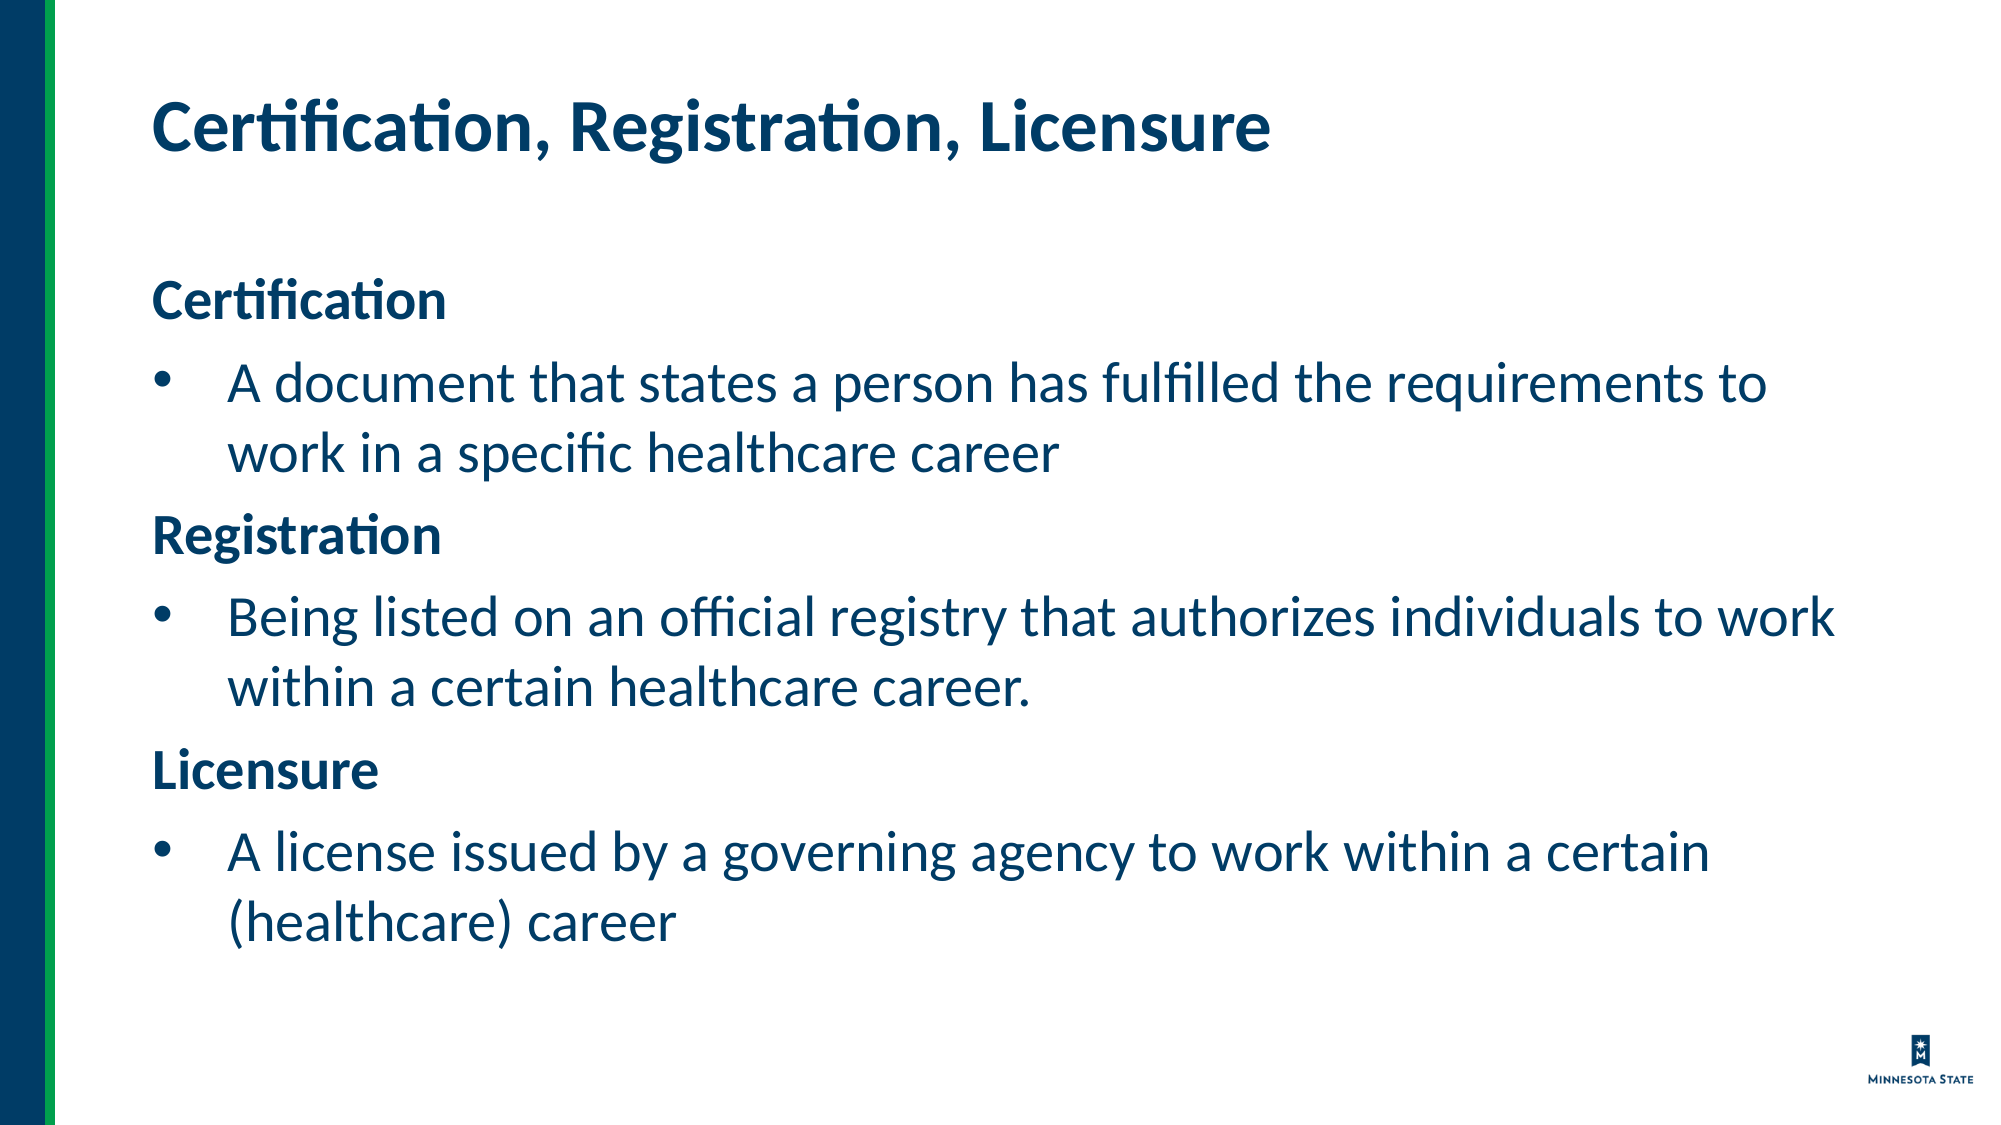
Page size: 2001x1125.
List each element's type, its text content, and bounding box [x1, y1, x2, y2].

title Certification, Registration, Licensure [137, 42, 1863, 212]
picture [1823, 1028, 2001, 1095]
list Certification A document that states a person has fulfilled the requirements to work in a specific healthcare career Registration Being listed on an official registry that authorizes individuals to work within a certain healthcare career. Licensure A license issued by a governing agency to work within a certain (healthcare) career [137, 254, 1863, 1014]
